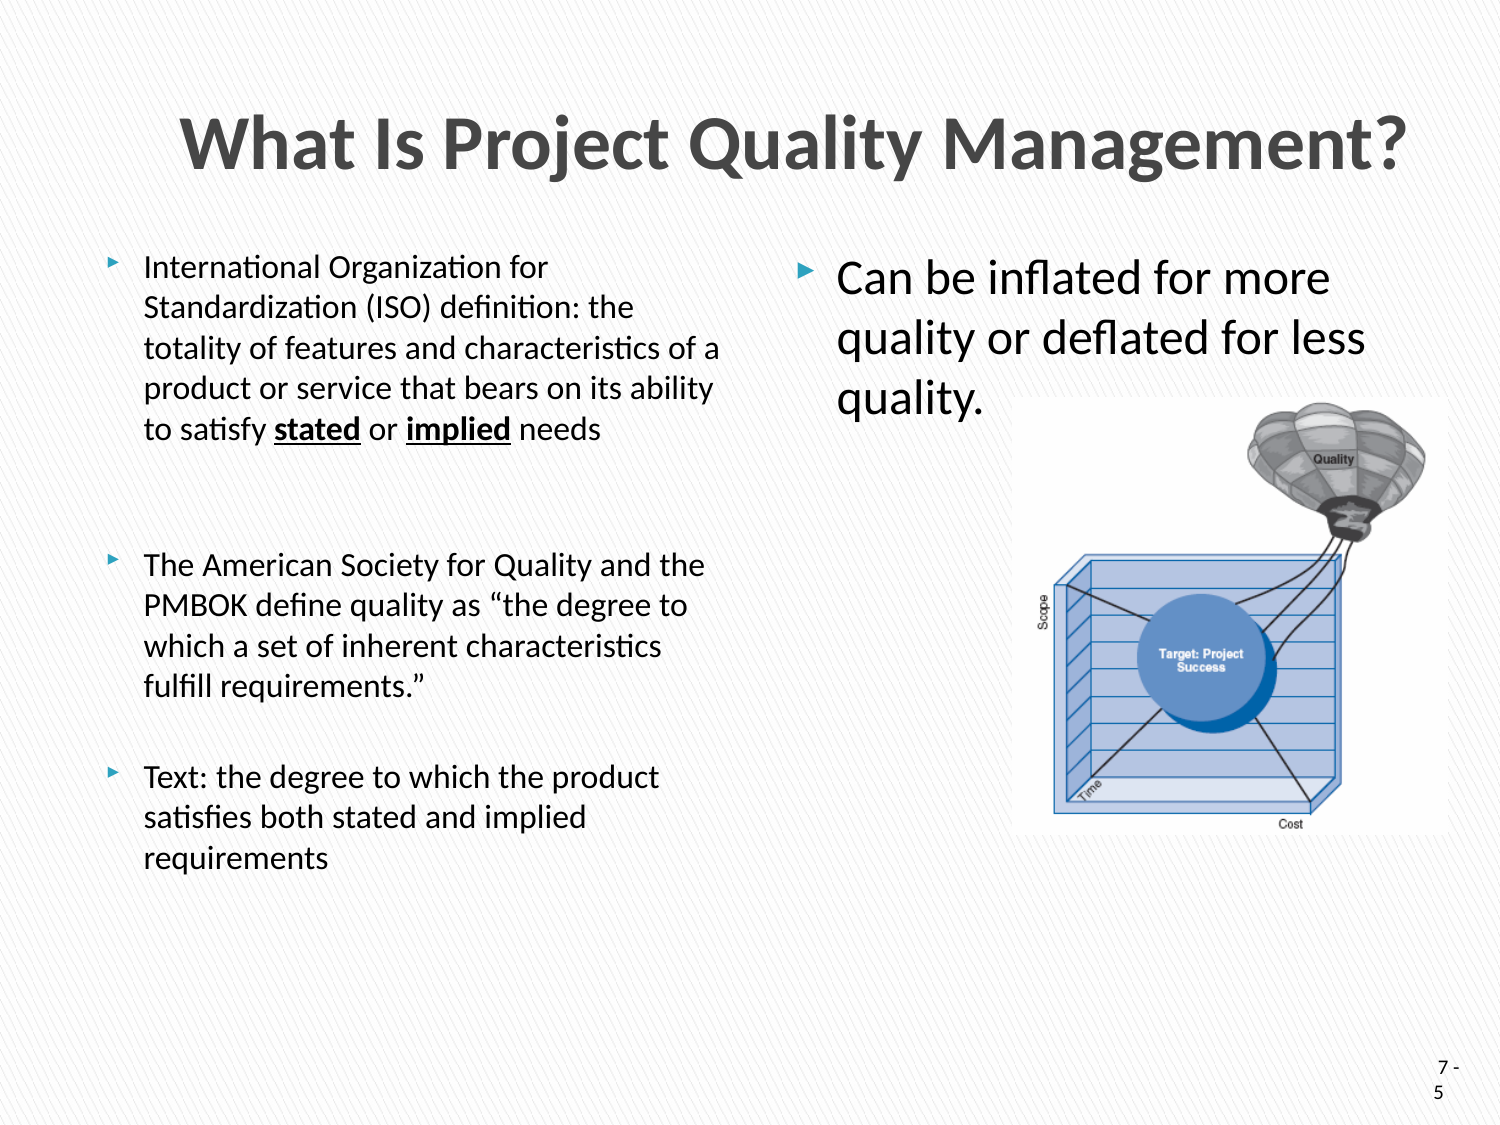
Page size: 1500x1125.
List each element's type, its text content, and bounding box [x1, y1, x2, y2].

picture [1011, 396, 1449, 835]
list Can be inflated for more quality or deflated for less quality. [761, 236, 1425, 884]
title What Is Project Quality Management? [75, 44, 1425, 233]
list International Organization for Standardization (ISO) definition: the totality of features and characteristics of a product or service that bears on its ability to satisfy stated or implied needs The American Society for Quality and the PMBOK define quality as “the degree to which a set of inherent characteristics fulfill requirements.” Text: the degree to which the product satisfies both stated and implied requirements [75, 236, 738, 884]
slide_number 7 - 5 [1418, 1051, 1479, 1112]
